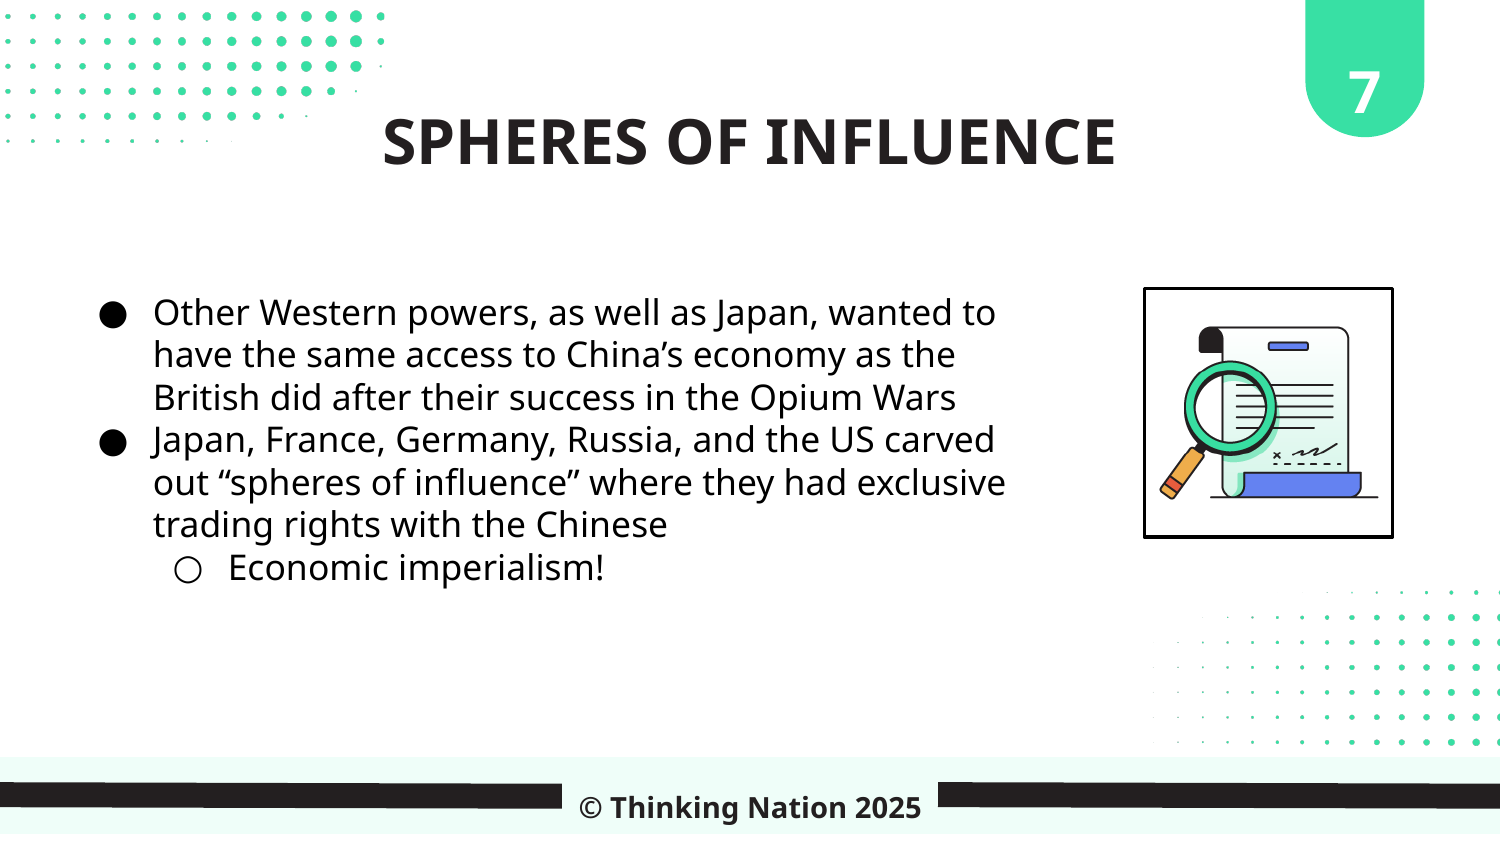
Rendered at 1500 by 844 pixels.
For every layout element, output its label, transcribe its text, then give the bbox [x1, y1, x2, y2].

text_box [0, 0, 385, 144]
text_box Other Western powers, as well as Japan, wanted to have the same access to China’s economy as the British did after their success in the Opium Wars Japan, France, Germany, Russia, and the US carved out “spheres of influence” where they had exclusive trading rights with the Chinese Economic imperialism! [77, 289, 1035, 588]
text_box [0, 756, 1500, 835]
picture [1145, 289, 1392, 536]
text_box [1300, 0, 1430, 138]
text_box [1128, 590, 1500, 755]
text_box SPHERES OF INFLUENCE [209, 71, 1291, 177]
